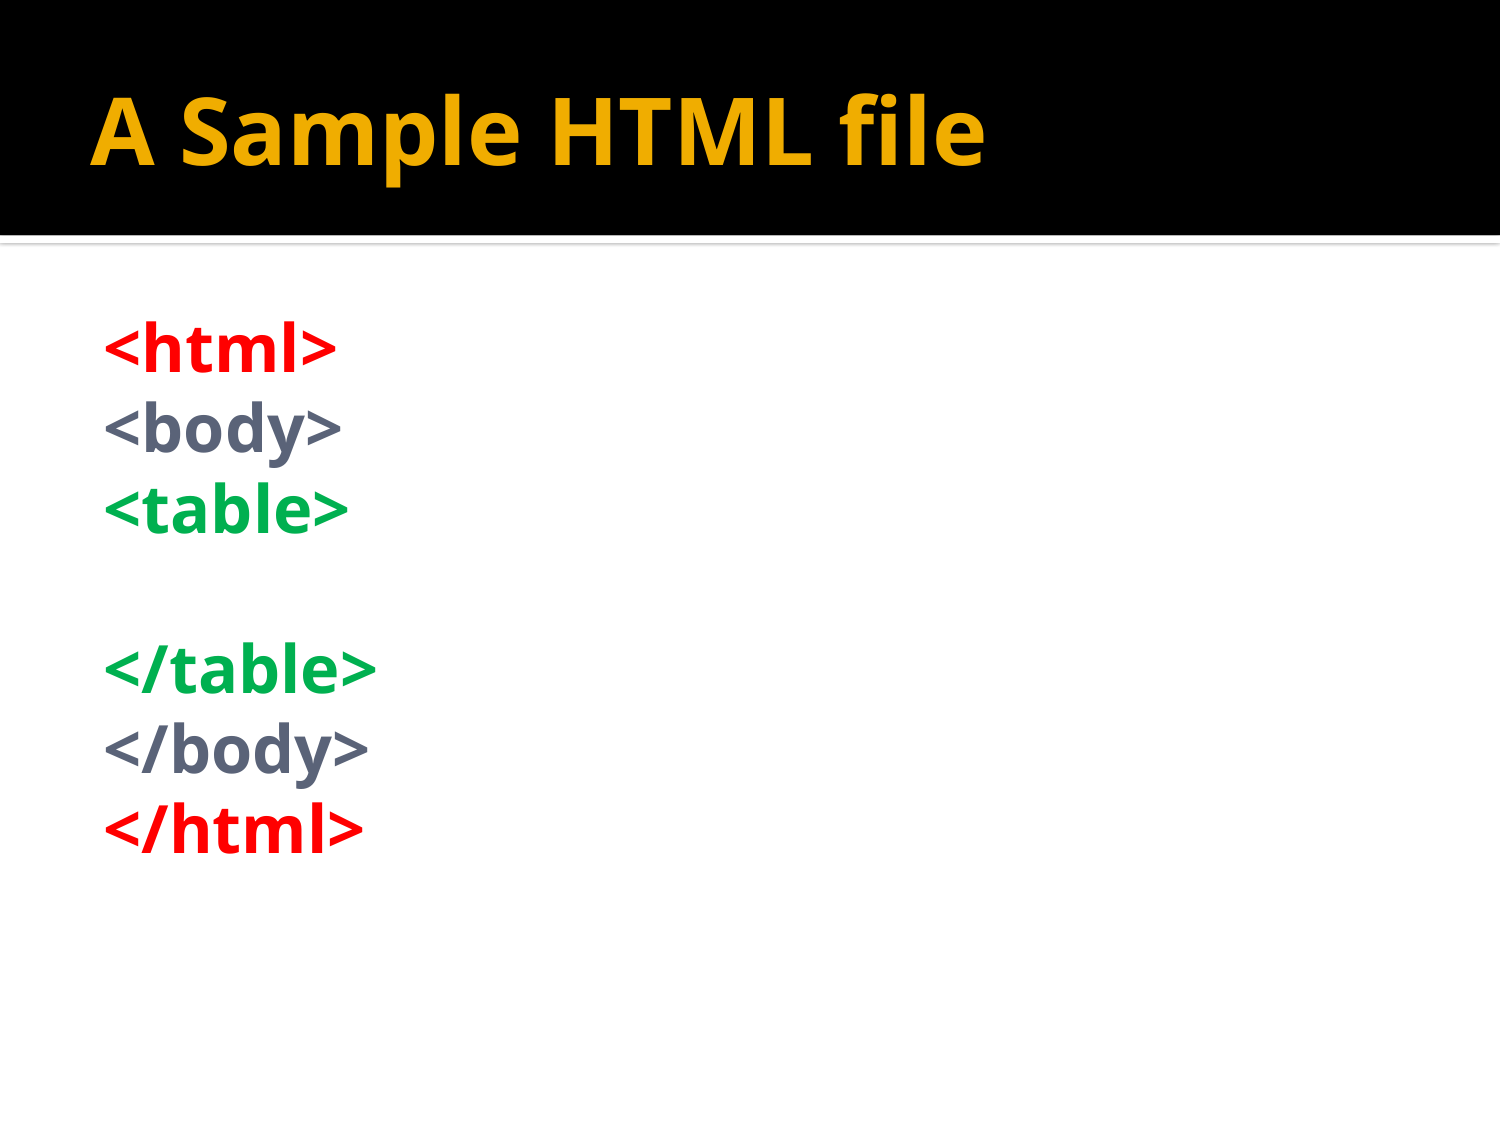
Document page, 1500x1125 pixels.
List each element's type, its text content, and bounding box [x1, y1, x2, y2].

title A Sample HTML file [75, 25, 1425, 231]
list <html> <body> <table> </table> </body> </html> [75, 291, 1425, 1050]
